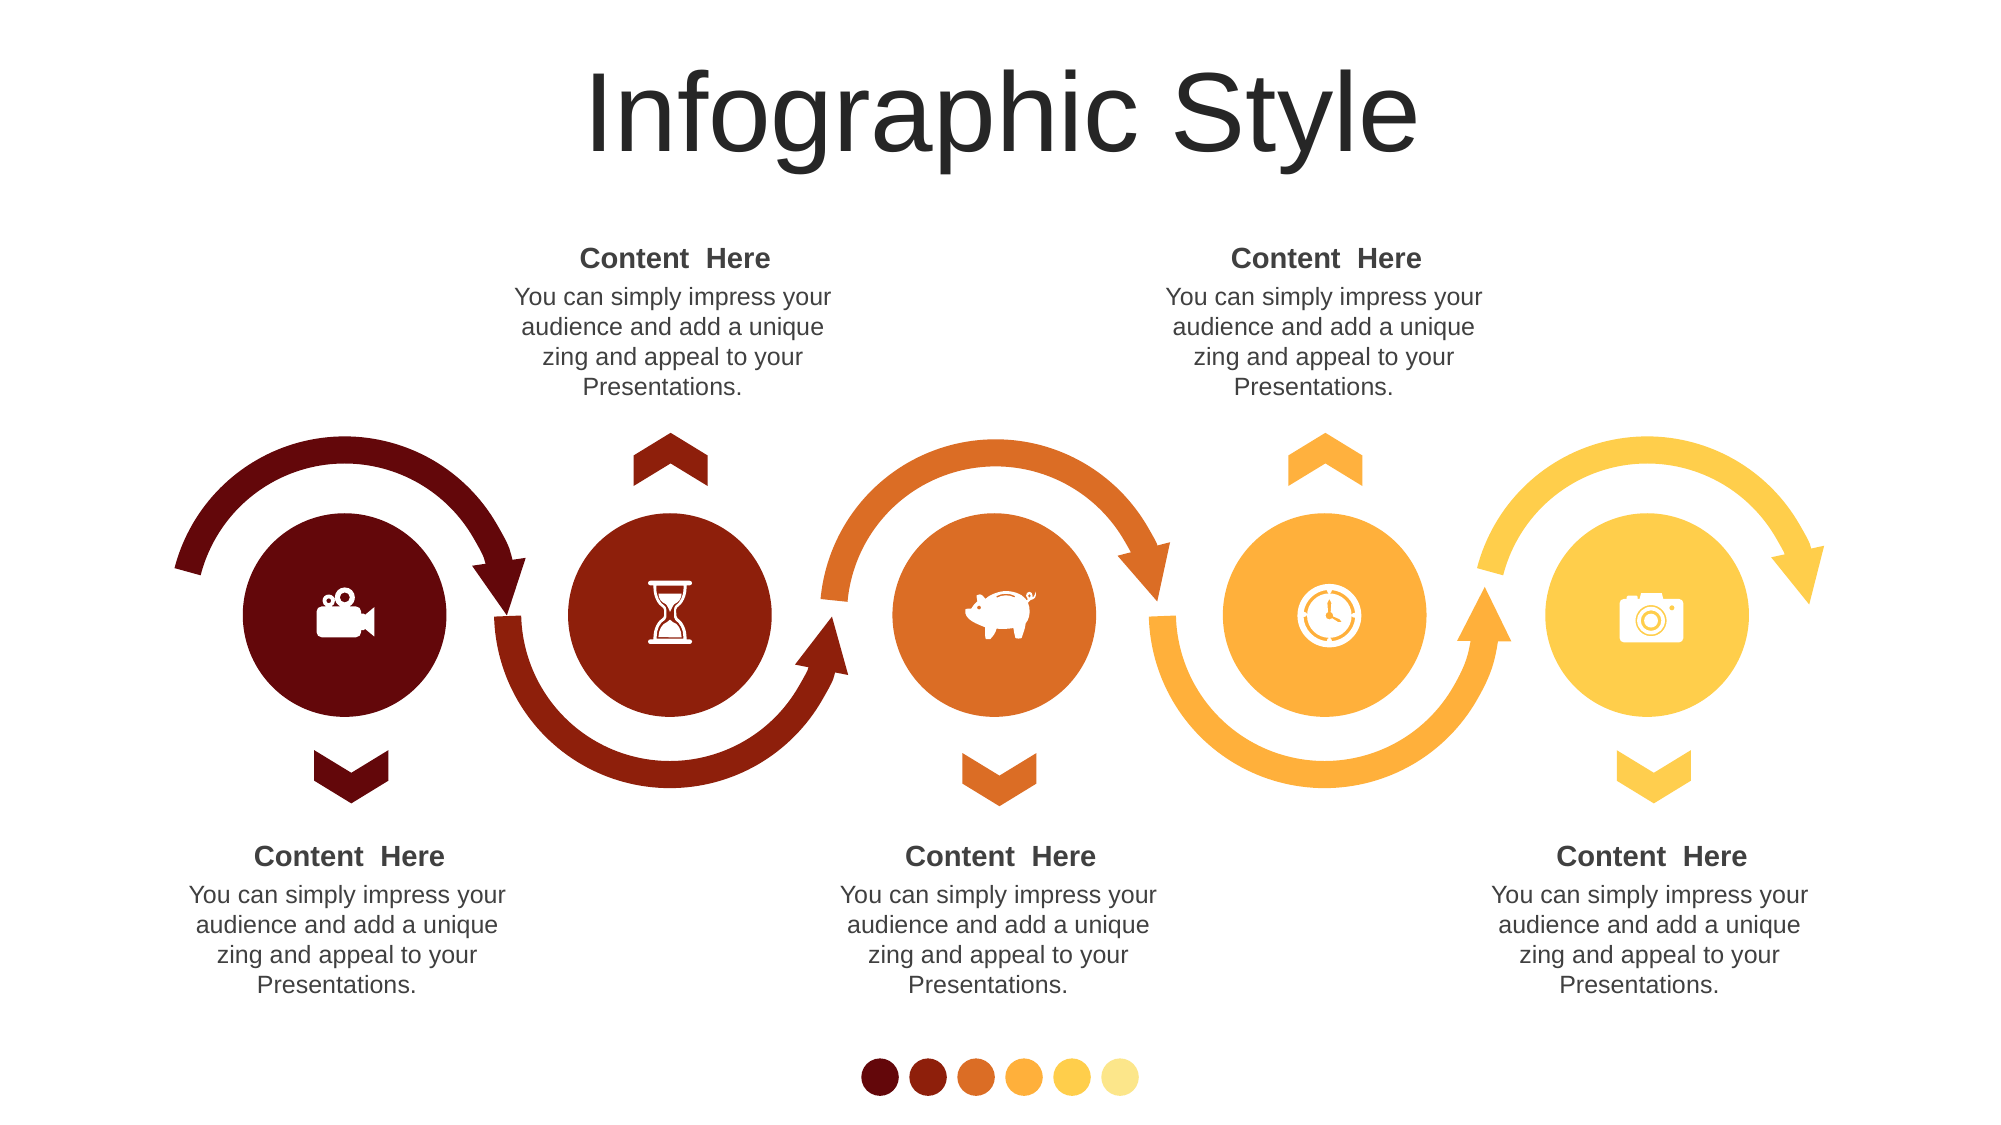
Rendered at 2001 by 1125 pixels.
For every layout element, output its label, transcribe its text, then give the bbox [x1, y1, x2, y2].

text_box [241, 512, 448, 718]
text_box [1615, 748, 1692, 805]
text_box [1465, 829, 1839, 1008]
text_box [187, 449, 511, 616]
text_box [313, 748, 390, 805]
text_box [1140, 231, 1513, 410]
text_box [567, 512, 773, 718]
text_box [507, 614, 836, 776]
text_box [814, 829, 1188, 1008]
list Infographic Style [53, 55, 1952, 175]
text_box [488, 231, 862, 410]
text_box [891, 512, 1098, 718]
text_box [1287, 431, 1364, 488]
text_box [1221, 512, 1428, 718]
text_box [1296, 582, 1363, 649]
text_box [1489, 449, 1813, 608]
text_box [632, 431, 709, 488]
text_box [1161, 586, 1490, 776]
text_box [833, 452, 1161, 607]
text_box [163, 829, 536, 1008]
text_box [961, 751, 1038, 808]
text_box [1544, 512, 1751, 718]
text_box [646, 579, 694, 646]
text_box [964, 590, 1038, 641]
text_box [1618, 592, 1685, 644]
text_box [315, 586, 376, 639]
